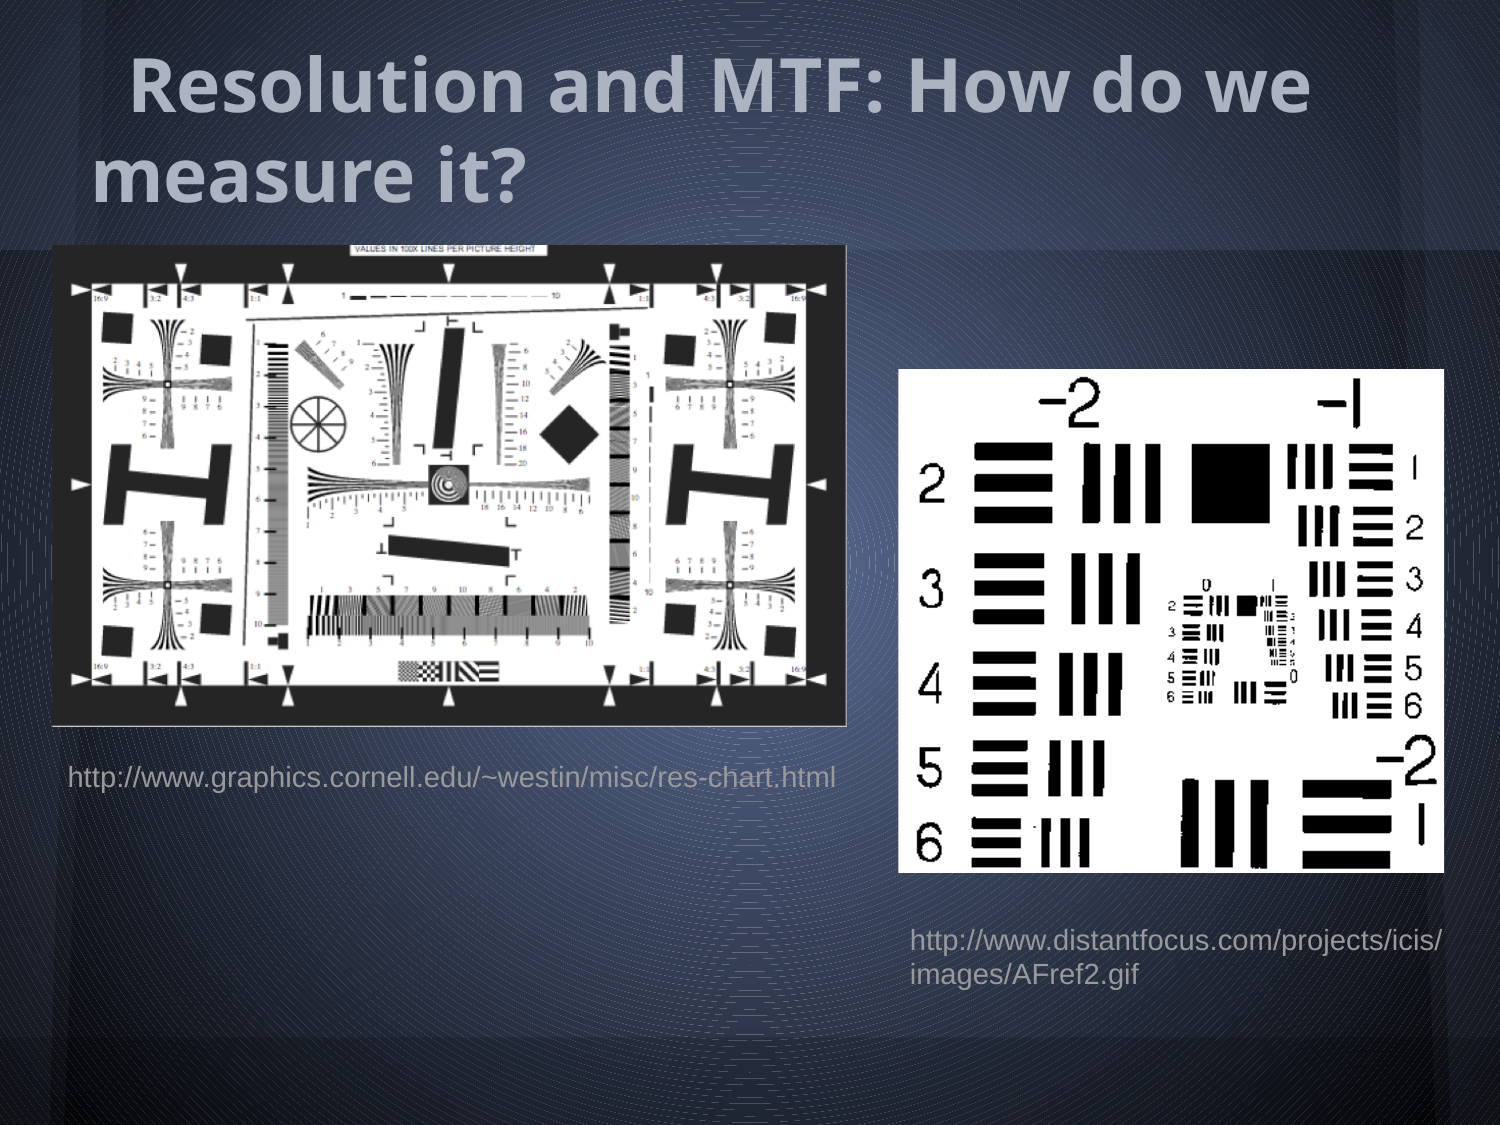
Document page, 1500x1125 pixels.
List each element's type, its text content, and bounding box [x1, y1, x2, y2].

text_box [52, 245, 847, 728]
text_box http://www.distantfocus.com/projects/icis/images/AFref2.gif [894, 905, 1492, 1006]
text_box http://www.graphics.cornell.edu/~westin/misc/res-chart.html [52, 743, 898, 808]
text_box [898, 369, 1445, 873]
title Resolution and MTF: How do we measure it? [75, 14, 1425, 233]
